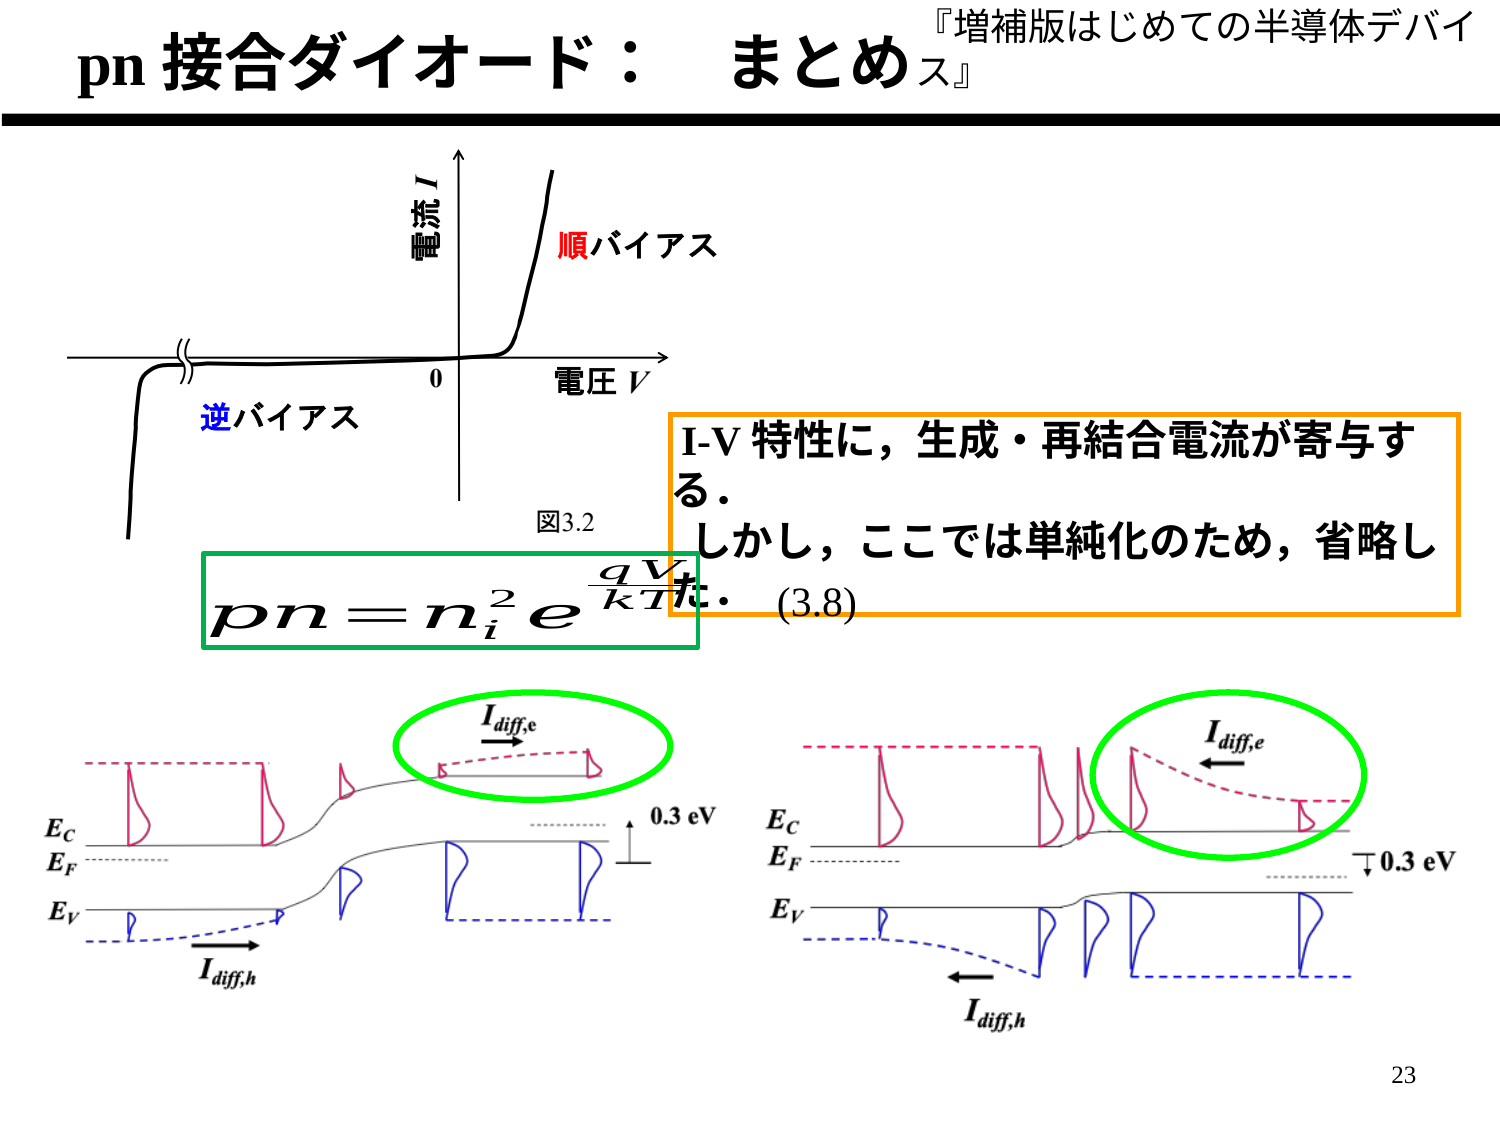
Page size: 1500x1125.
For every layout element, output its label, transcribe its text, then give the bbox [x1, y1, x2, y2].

text_box (3.8) [762, 567, 873, 633]
text_box I-V特性に，生成・再結合電流が寄与する． しかし，ここでは単純化のため，省略した． [670, 559, 696, 615]
picture [749, 700, 1473, 1048]
text_box I-V特性に，生成・再結合電流が寄与する． しかし，ここでは単純化のため，省略した． [700, 414, 1459, 615]
text_box 『増補版はじめての半導体デバイス』 [900, 0, 1500, 101]
title pn接合ダイオード： まとめ [62, 19, 1438, 102]
picture [66, 138, 743, 551]
picture [29, 687, 732, 1005]
text_box [1179, 692, 1278, 698]
